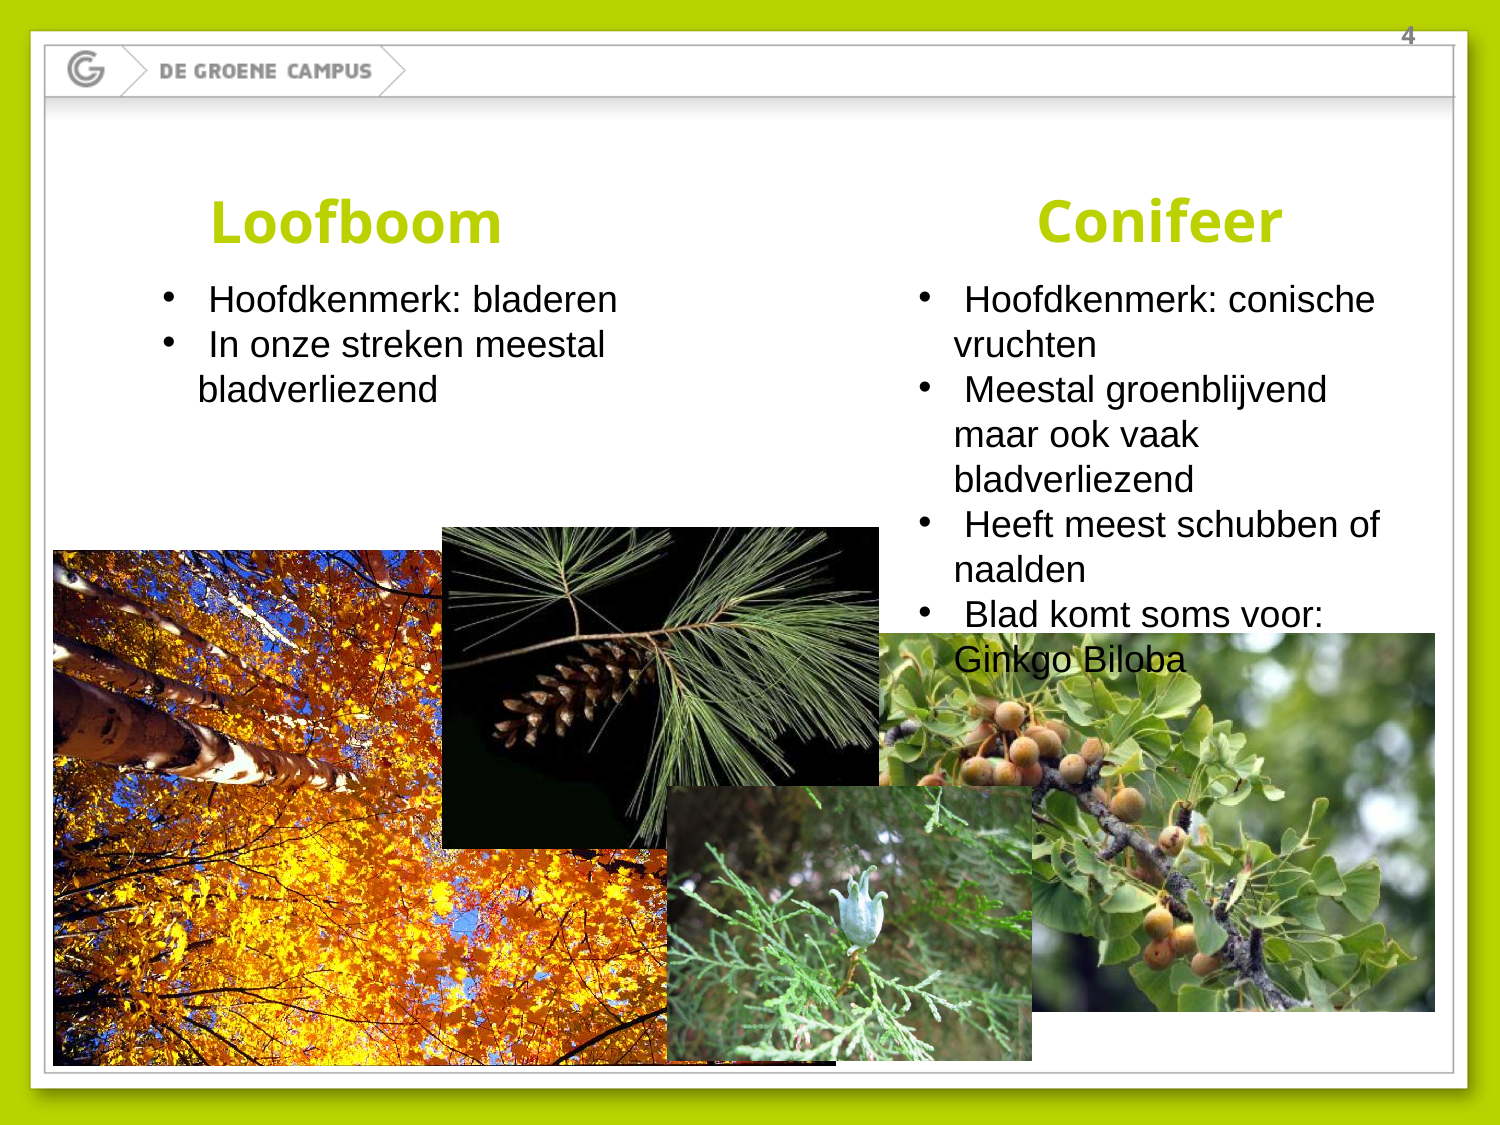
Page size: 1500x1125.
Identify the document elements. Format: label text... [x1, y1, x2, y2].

text_box Hoofdkenmerk: conische vruchten Meestal groenblijvend maar ook vaak bladverliezend Heeft meest schubben of naalden Blad komt soms voor: Ginkgo Biloba [903, 267, 1424, 631]
text_box Loofboom [194, 160, 561, 267]
slide_number 4 [1080, 11, 1431, 91]
picture [0, 0, 1500, 1125]
text_box Hoofdkenmerk: bladeren In onze streken meestal bladverliezend [147, 267, 656, 462]
title Conifeer [1021, 172, 1343, 266]
